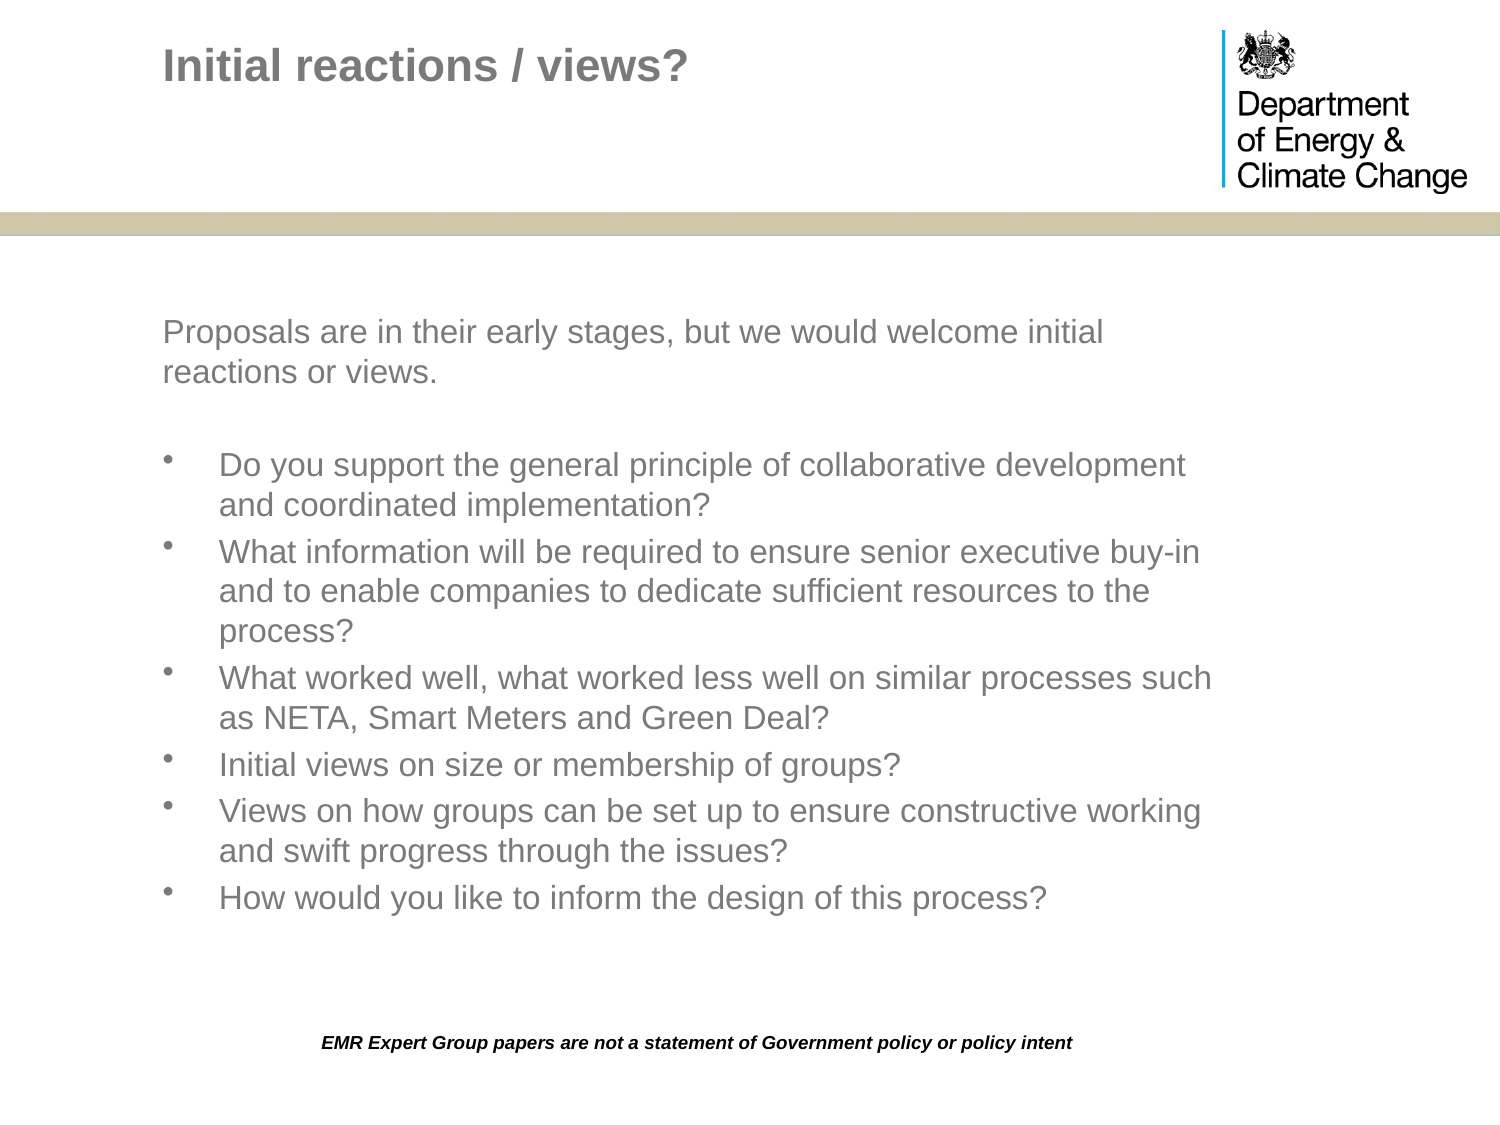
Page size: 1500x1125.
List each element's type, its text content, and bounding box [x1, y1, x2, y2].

title Initial reactions / views? [147, 27, 1034, 112]
picture [1222, 30, 1467, 194]
picture [0, 208, 1500, 236]
list Proposals are in their early stages, but we would welcome initial reactions or views. Do you support the general principle of collaborative development and coordinated implementation? What information will be required to ensure senior executive buy-in and to enable companies to dedicate sufficient resources to the process? What worked well, what worked less well on similar processes such as NETA, Smart Meters and Green Deal? Initial views on size or membership of groups? Views on how groups can be set up to ensure constructive working and swift progress through the issues? How would you like to inform the design of this process? [147, 302, 1234, 1000]
